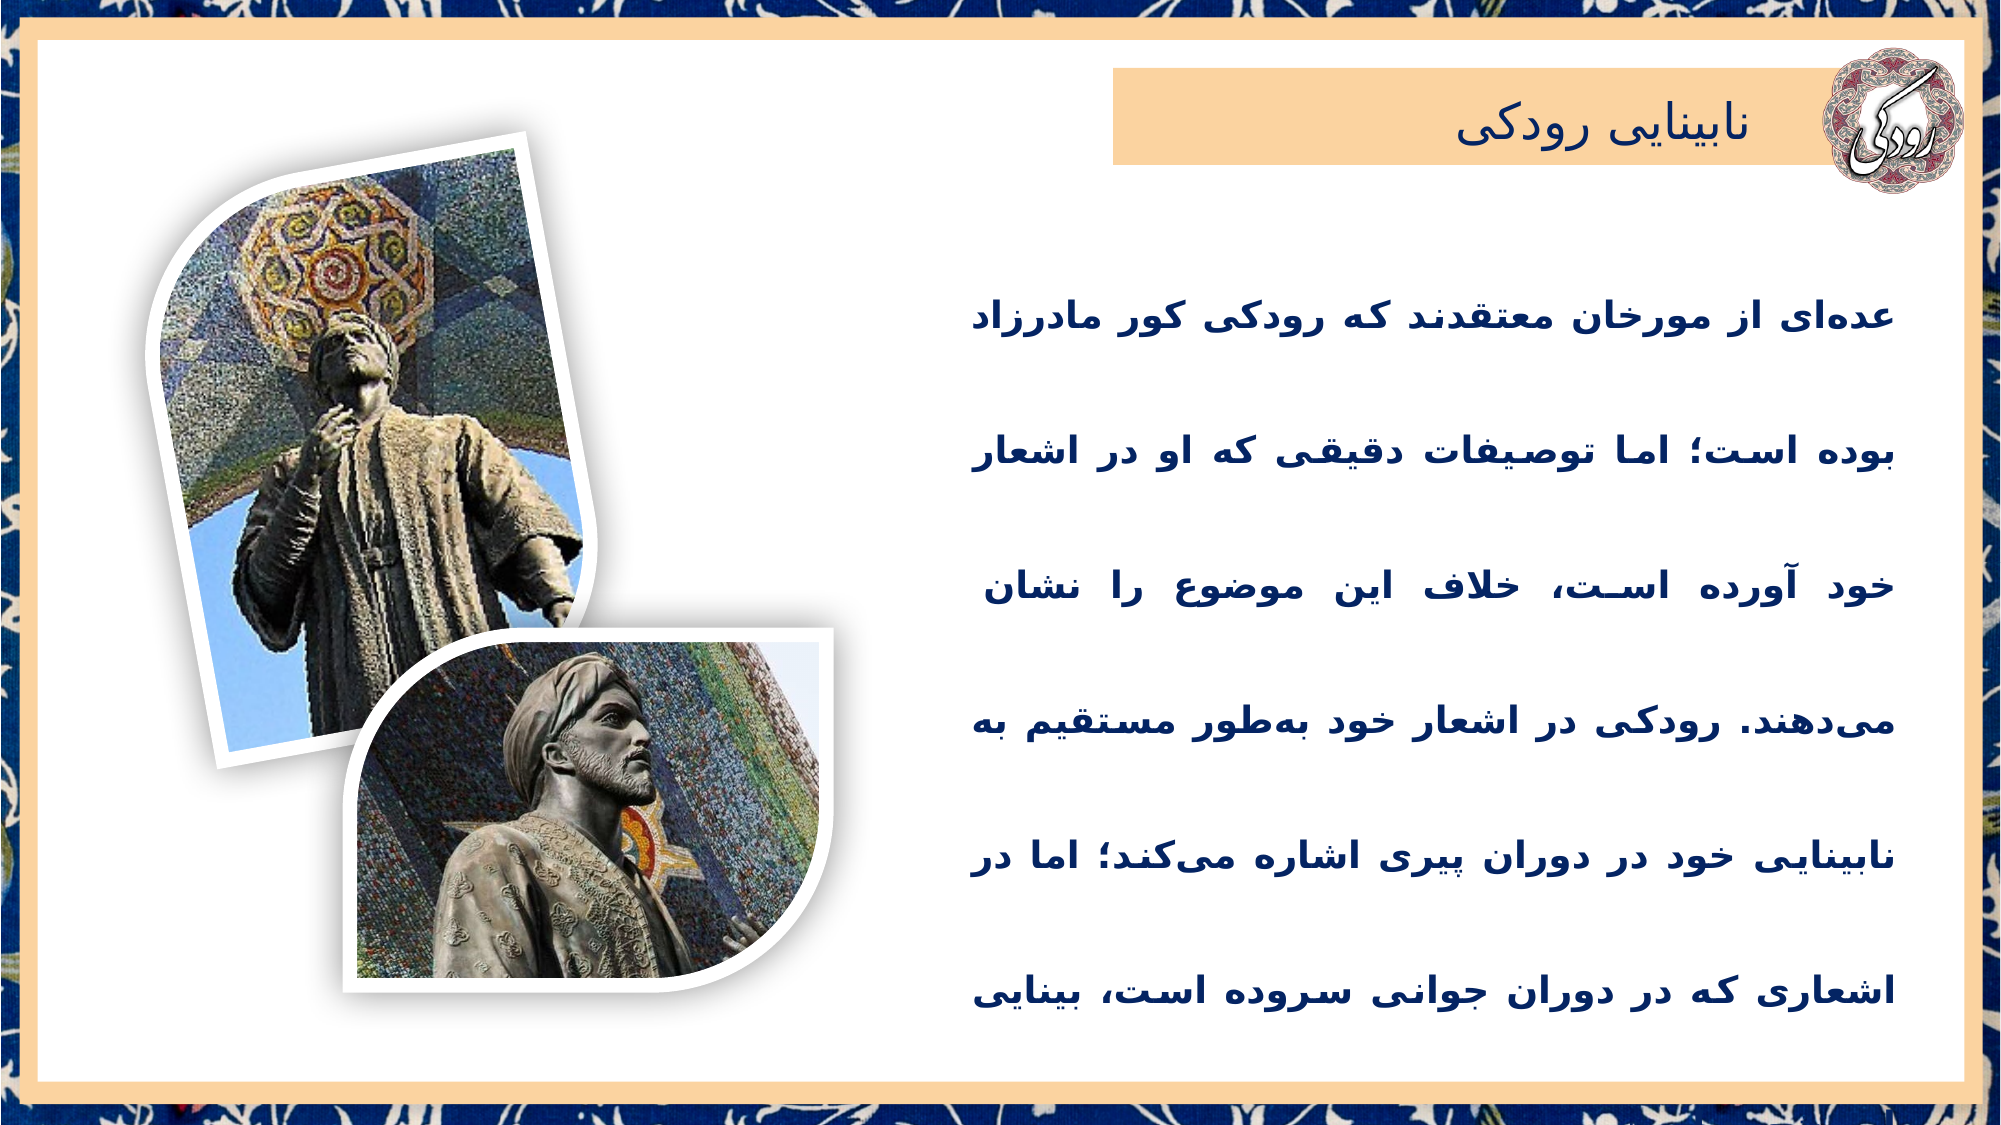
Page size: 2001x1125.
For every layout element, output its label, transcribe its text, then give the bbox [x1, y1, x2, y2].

picture [1820, 47, 1966, 194]
text_box نابینایی رودکی [1277, 81, 1931, 157]
picture [160, 149, 827, 986]
picture [2, 1, 1999, 1125]
text_box عده‌ای از مورخان معتقدند که رودکی کور مادر‌زاد بوده است؛ اما توصیفات دقیقی که او در اشعار خود آورده است، خلاف این موضوع را نشان می‌دهند. رودکی در اشعار خود به‌طور مستقیم به نابینایی خود در دوران پیری اشاره می‌کند؛ اما در اشعاری که در دوران جوانی سروده است، بینایی او مشهود است. [953, 193, 1912, 1125]
